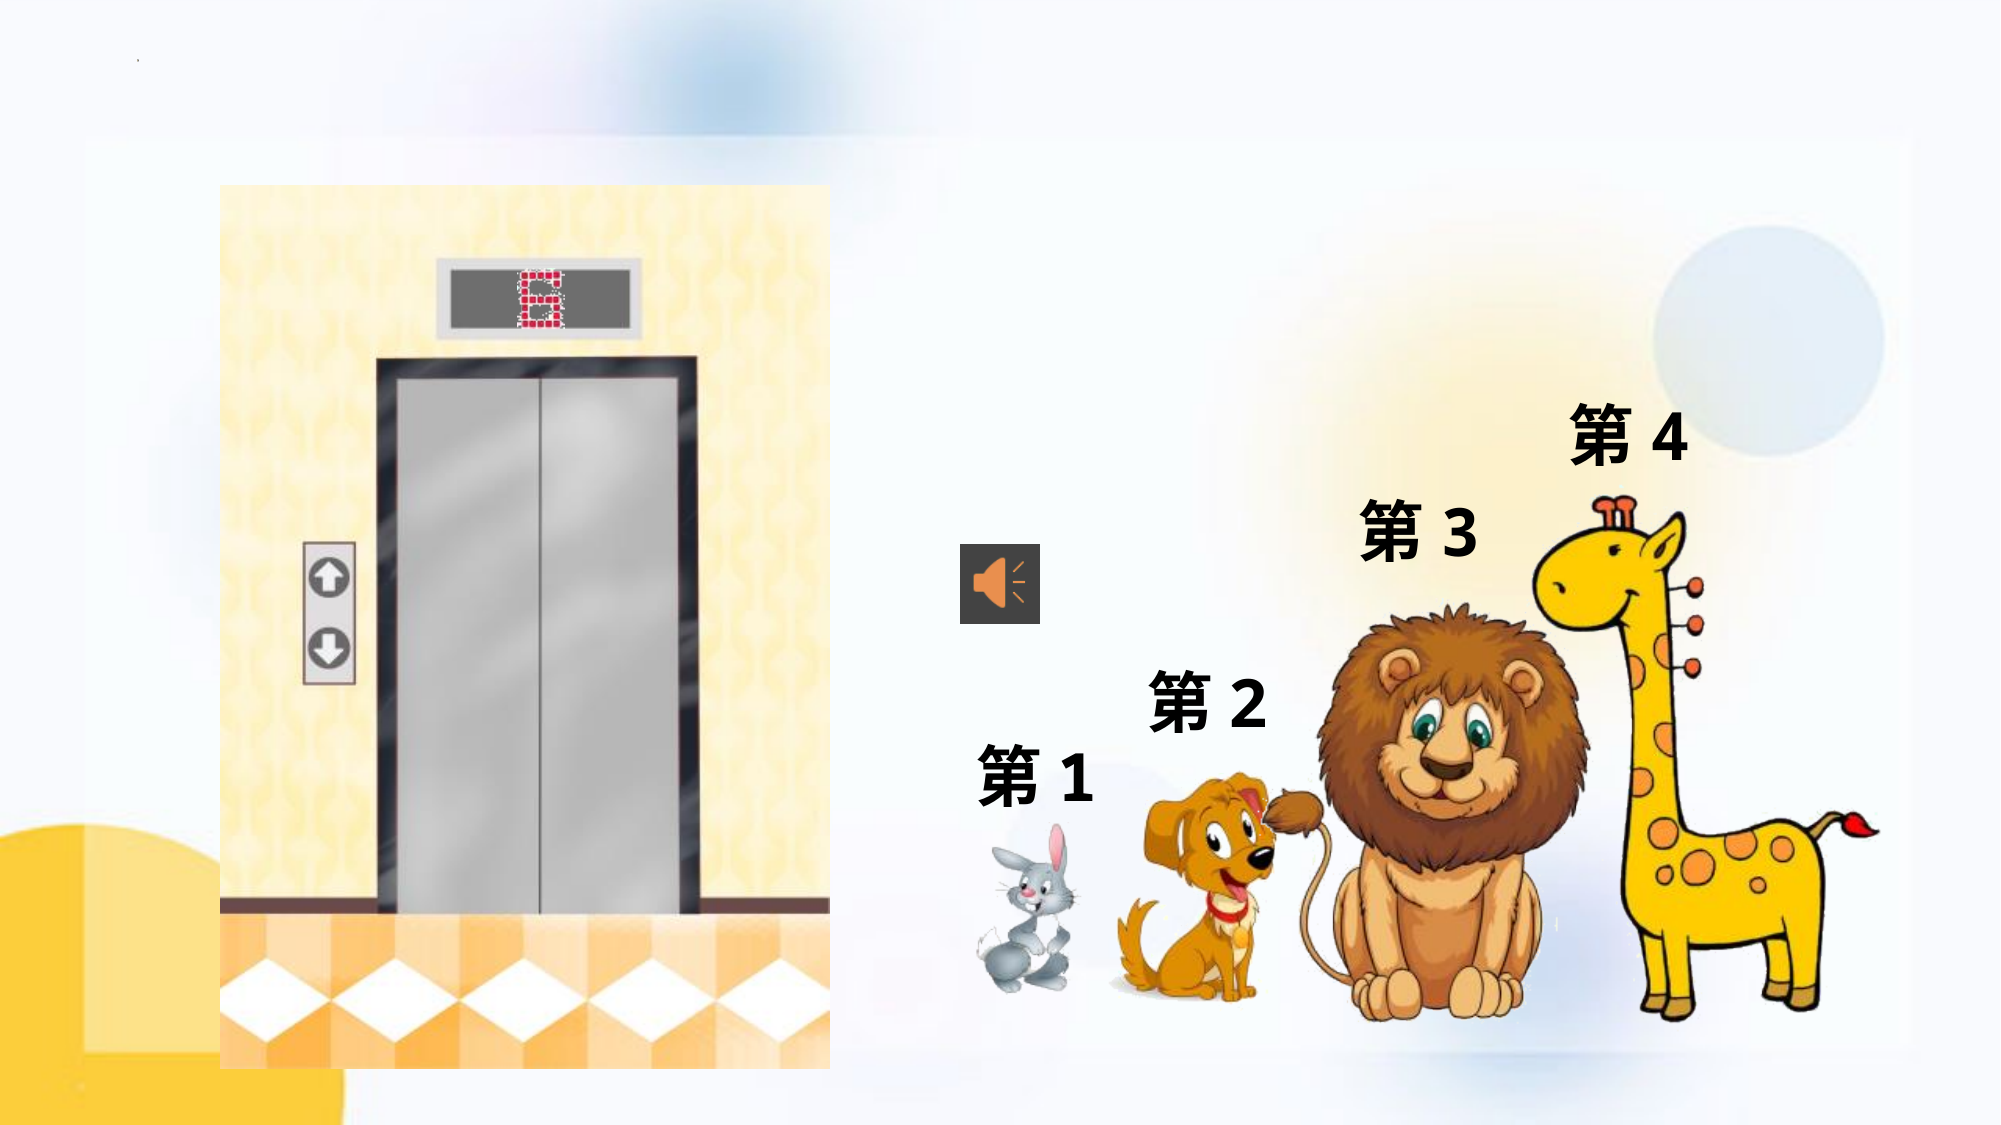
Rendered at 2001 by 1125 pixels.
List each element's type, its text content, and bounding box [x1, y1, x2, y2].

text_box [220, 185, 830, 1069]
picture [0, 0, 2001, 1125]
text_box 第3 [1343, 482, 1516, 578]
text_box 第2 [1131, 652, 1233, 748]
text_box 第1 [960, 727, 1124, 822]
text_box [191, 83, 696, 175]
text_box 第4 [1552, 386, 1712, 482]
